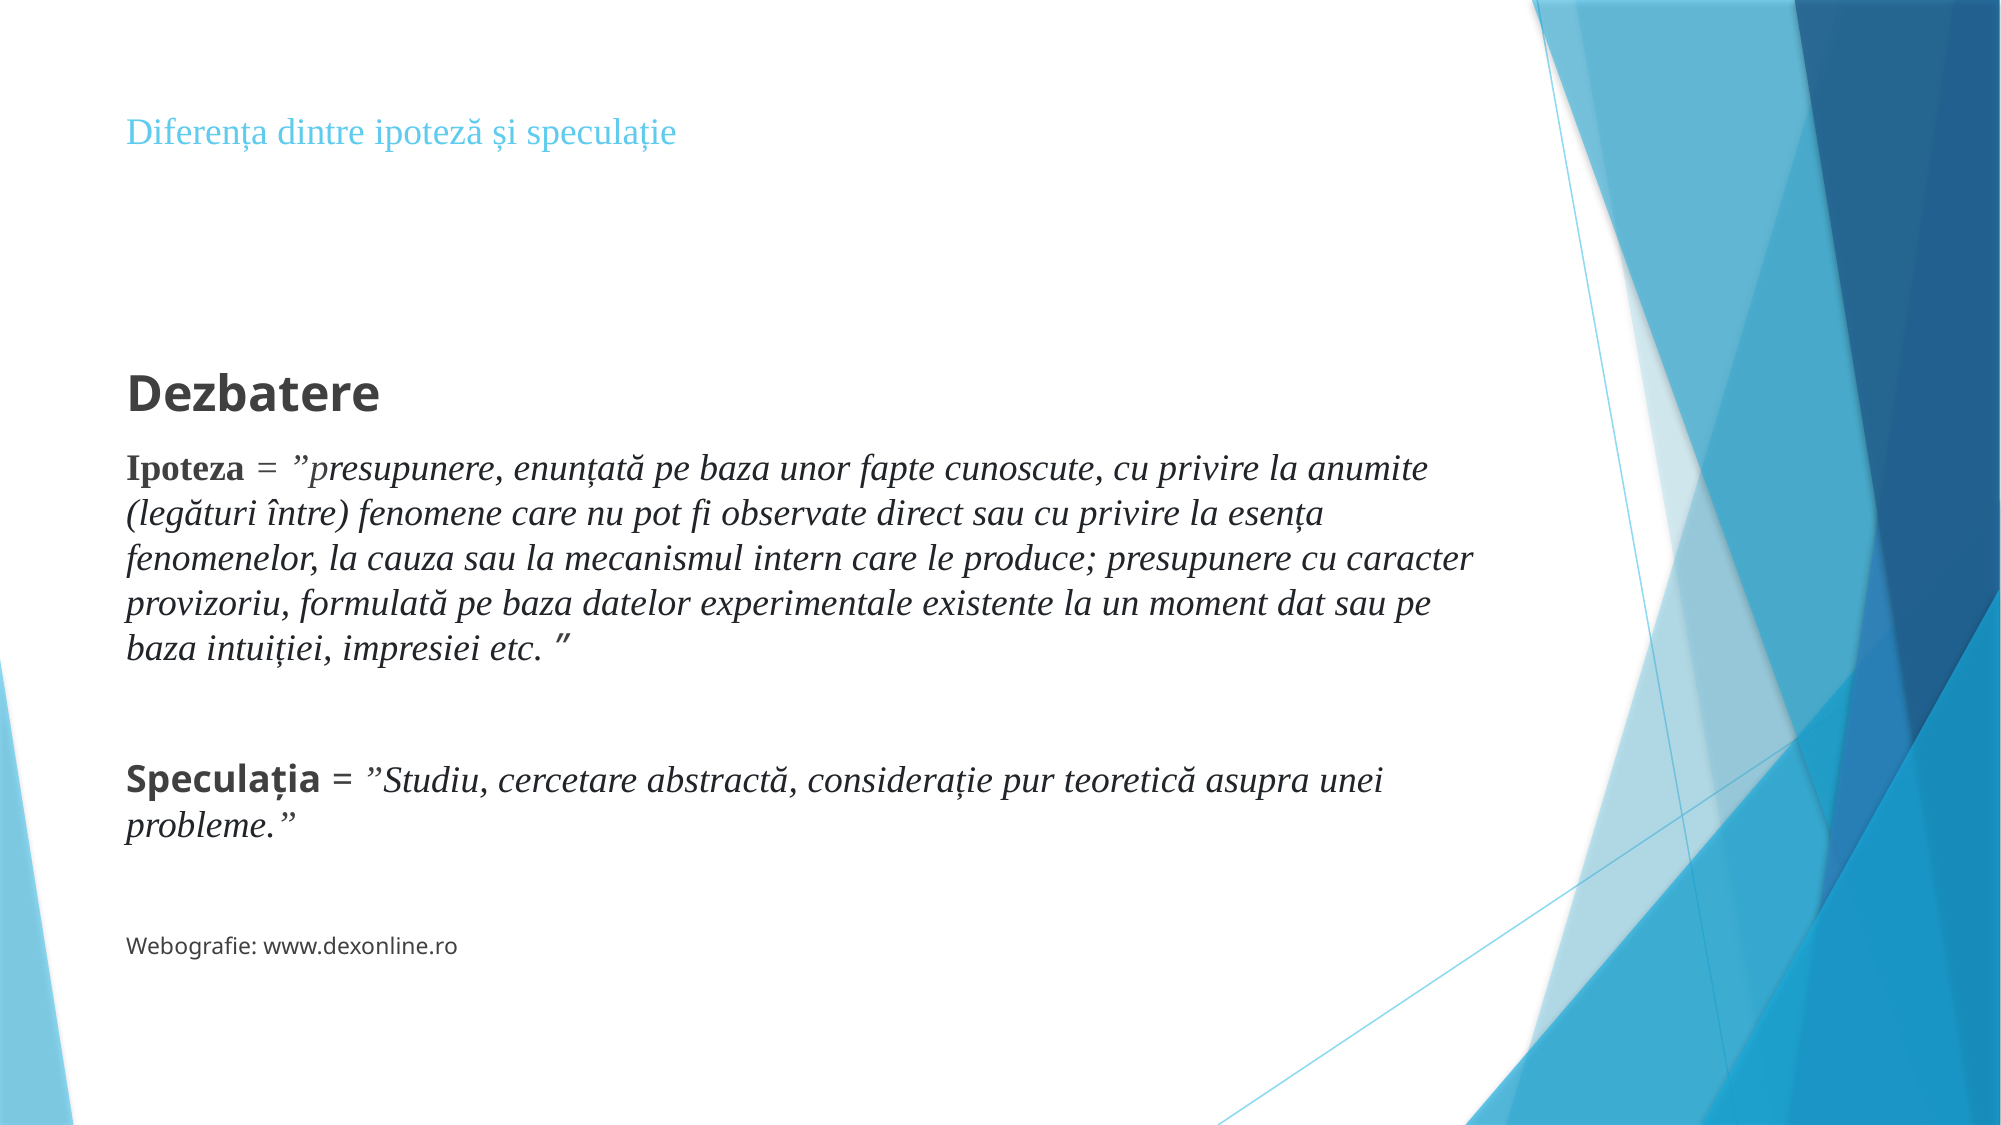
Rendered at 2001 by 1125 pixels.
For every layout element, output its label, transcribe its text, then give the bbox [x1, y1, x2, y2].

list Dezbatere Ipoteza = ”presupunere, enunțată pe baza unor fapte cunoscute, cu privire la anumite (legături între) fenomene care nu pot fi observate direct sau cu privire la esența fenomenelor, la cauza sau la mecanismul intern care le produce; presupunere cu caracter provizoriu, formulată pe baza datelor experimentale existente la un moment dat sau pe baza intuiției, impresiei etc. ” Speculația = ”Studiu, cercetare abstractă, considerație pur teoretică asupra unei probleme.” Webografie: www.dexonline.ro [111, 354, 1522, 992]
title Diferența dintre ipoteză și speculație [111, 99, 1522, 317]
